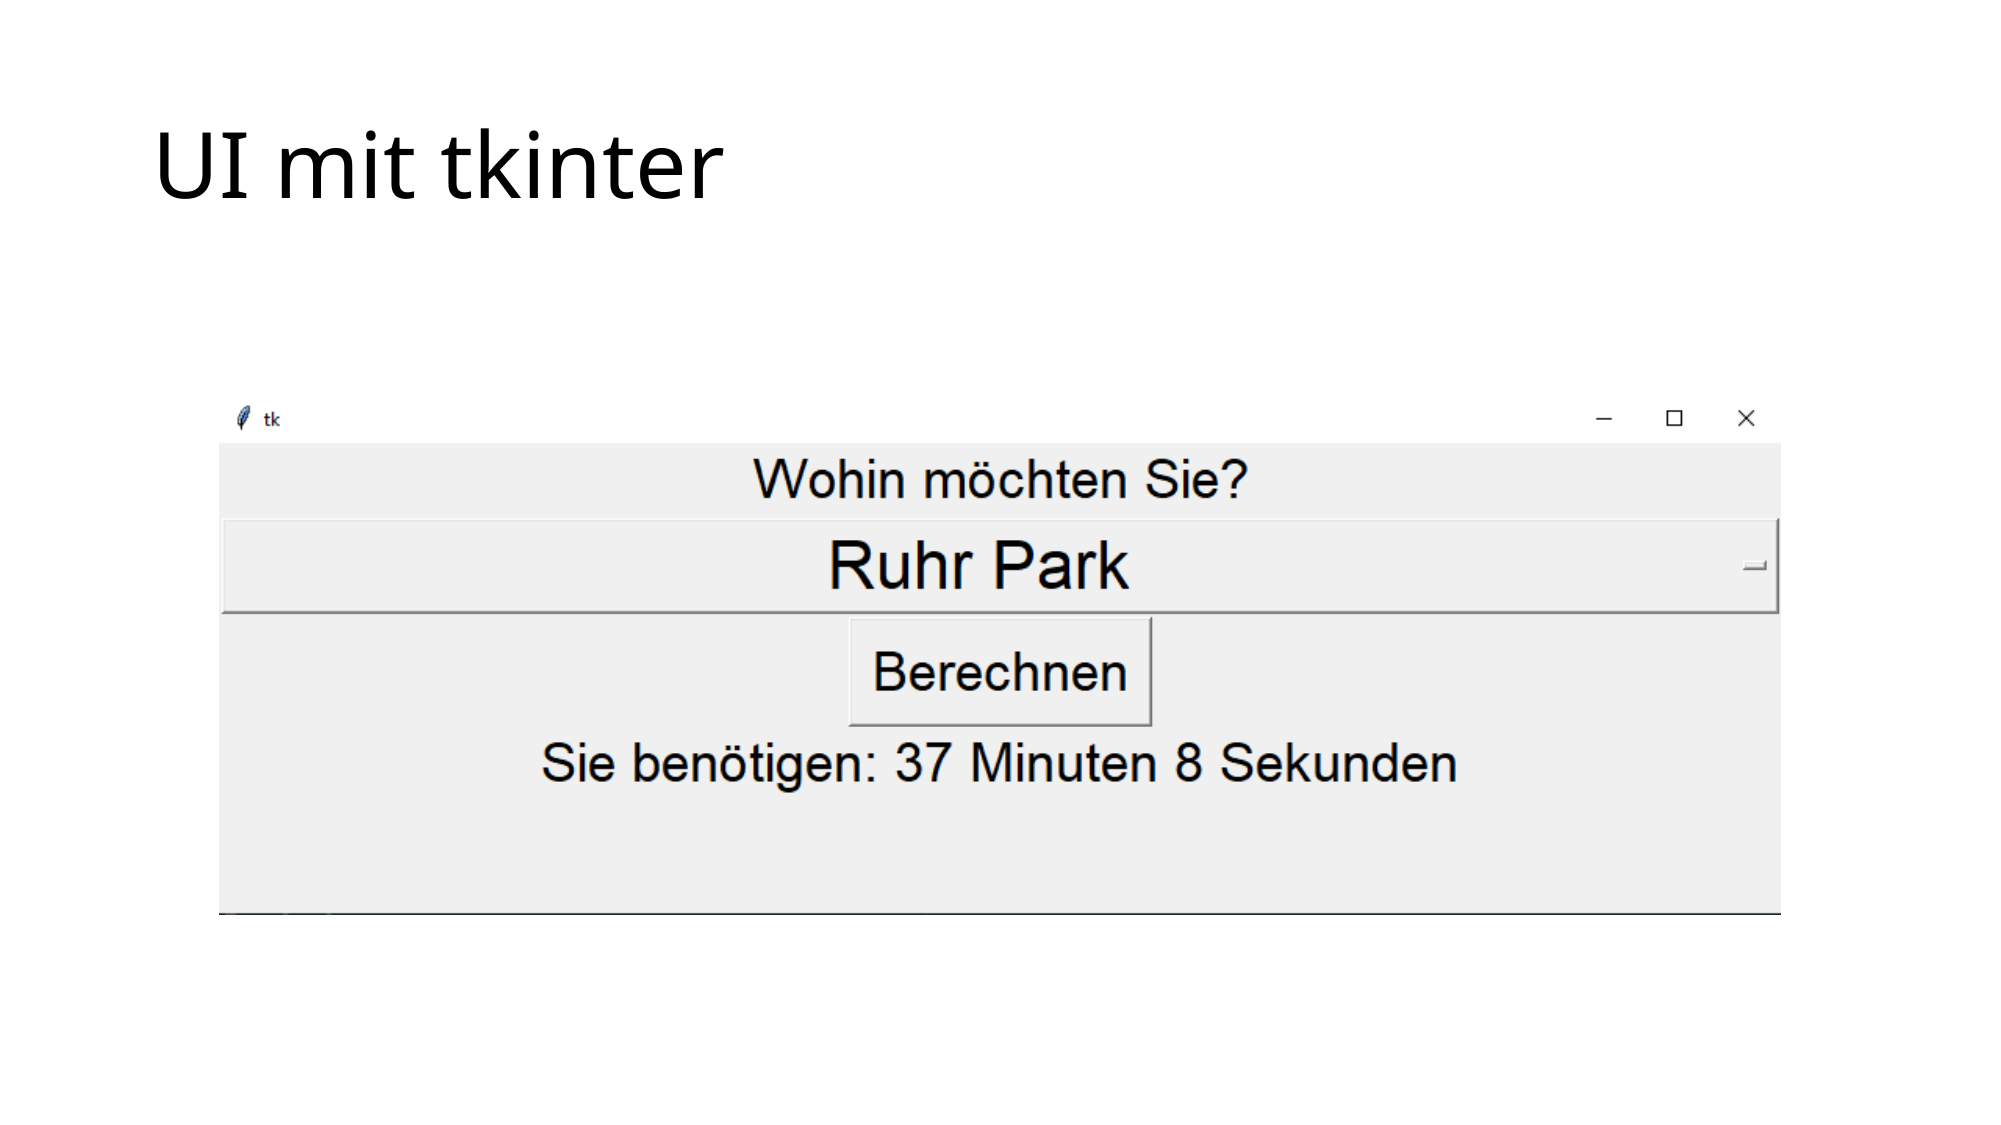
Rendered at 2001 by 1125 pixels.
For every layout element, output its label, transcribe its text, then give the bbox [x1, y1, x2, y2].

title UI mit tkinter [137, 59, 1863, 278]
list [219, 398, 1781, 915]
